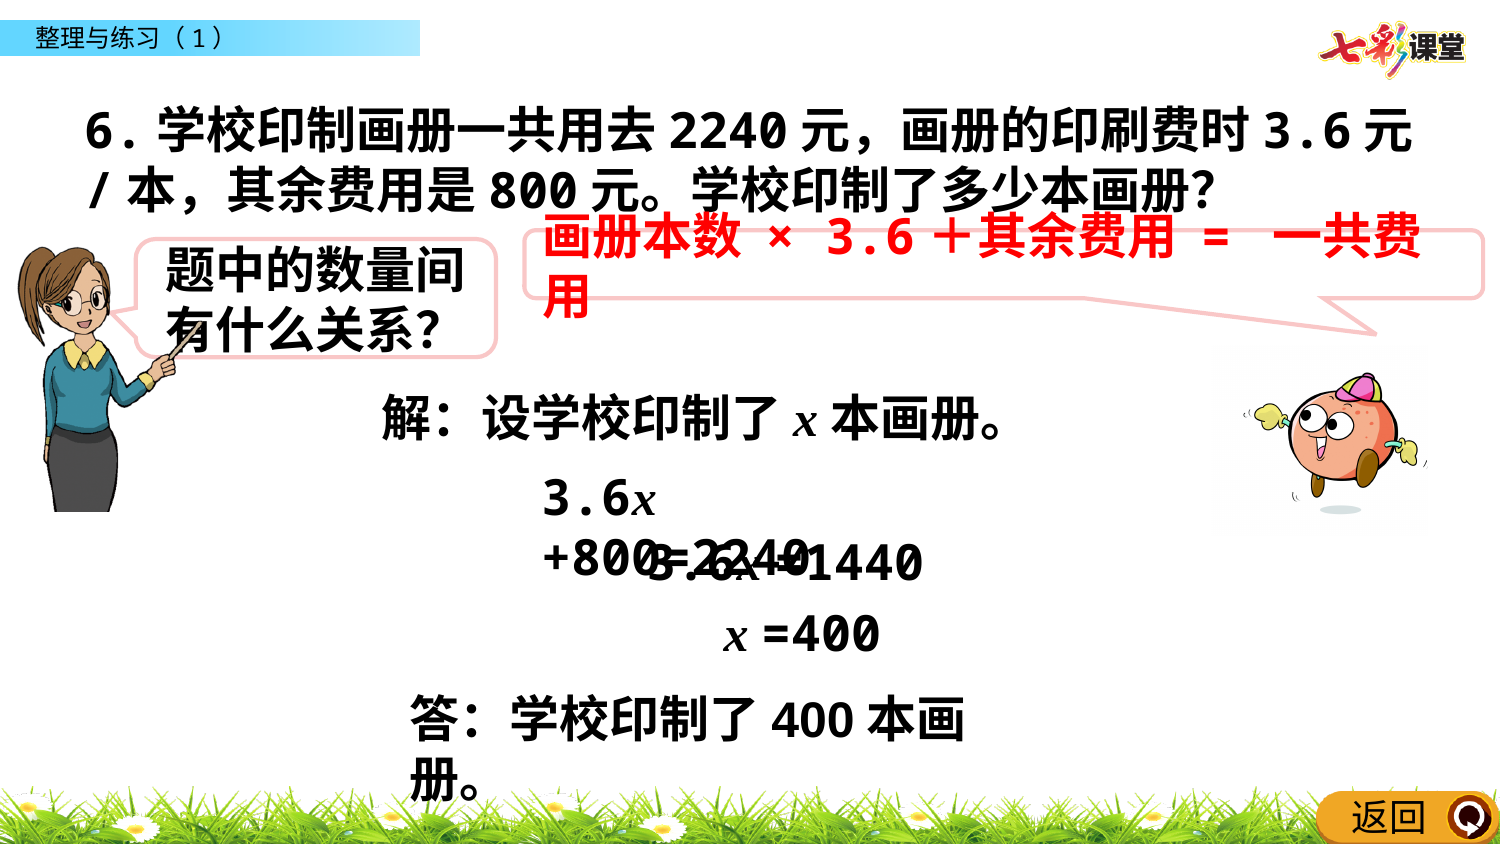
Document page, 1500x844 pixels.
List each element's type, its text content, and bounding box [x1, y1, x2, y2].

text_box 画册本数 × 3.6＋其余费用 = 一共费用 [524, 230, 1484, 335]
text_box 3.6x +800=2240 [527, 457, 922, 593]
text_box x =400 [708, 594, 975, 669]
text_box 题中的数量间有什么关系？ [142, 239, 497, 358]
picture [1316, 20, 1468, 80]
picture [1211, 345, 1428, 536]
text_box 3.6x =1440 [631, 523, 1058, 598]
text_box 6.学校印制画册一共用去2240元，画册的印刷费时3.6元/本，其余费用是800元。学校印制了多少本画册？ [69, 91, 1464, 226]
text_box 解：设学校印制了x本画册。 [366, 379, 1056, 454]
picture [17, 246, 203, 512]
picture [0, 786, 1500, 844]
text_box 答：学校印制了400本画册。 [394, 680, 1060, 815]
